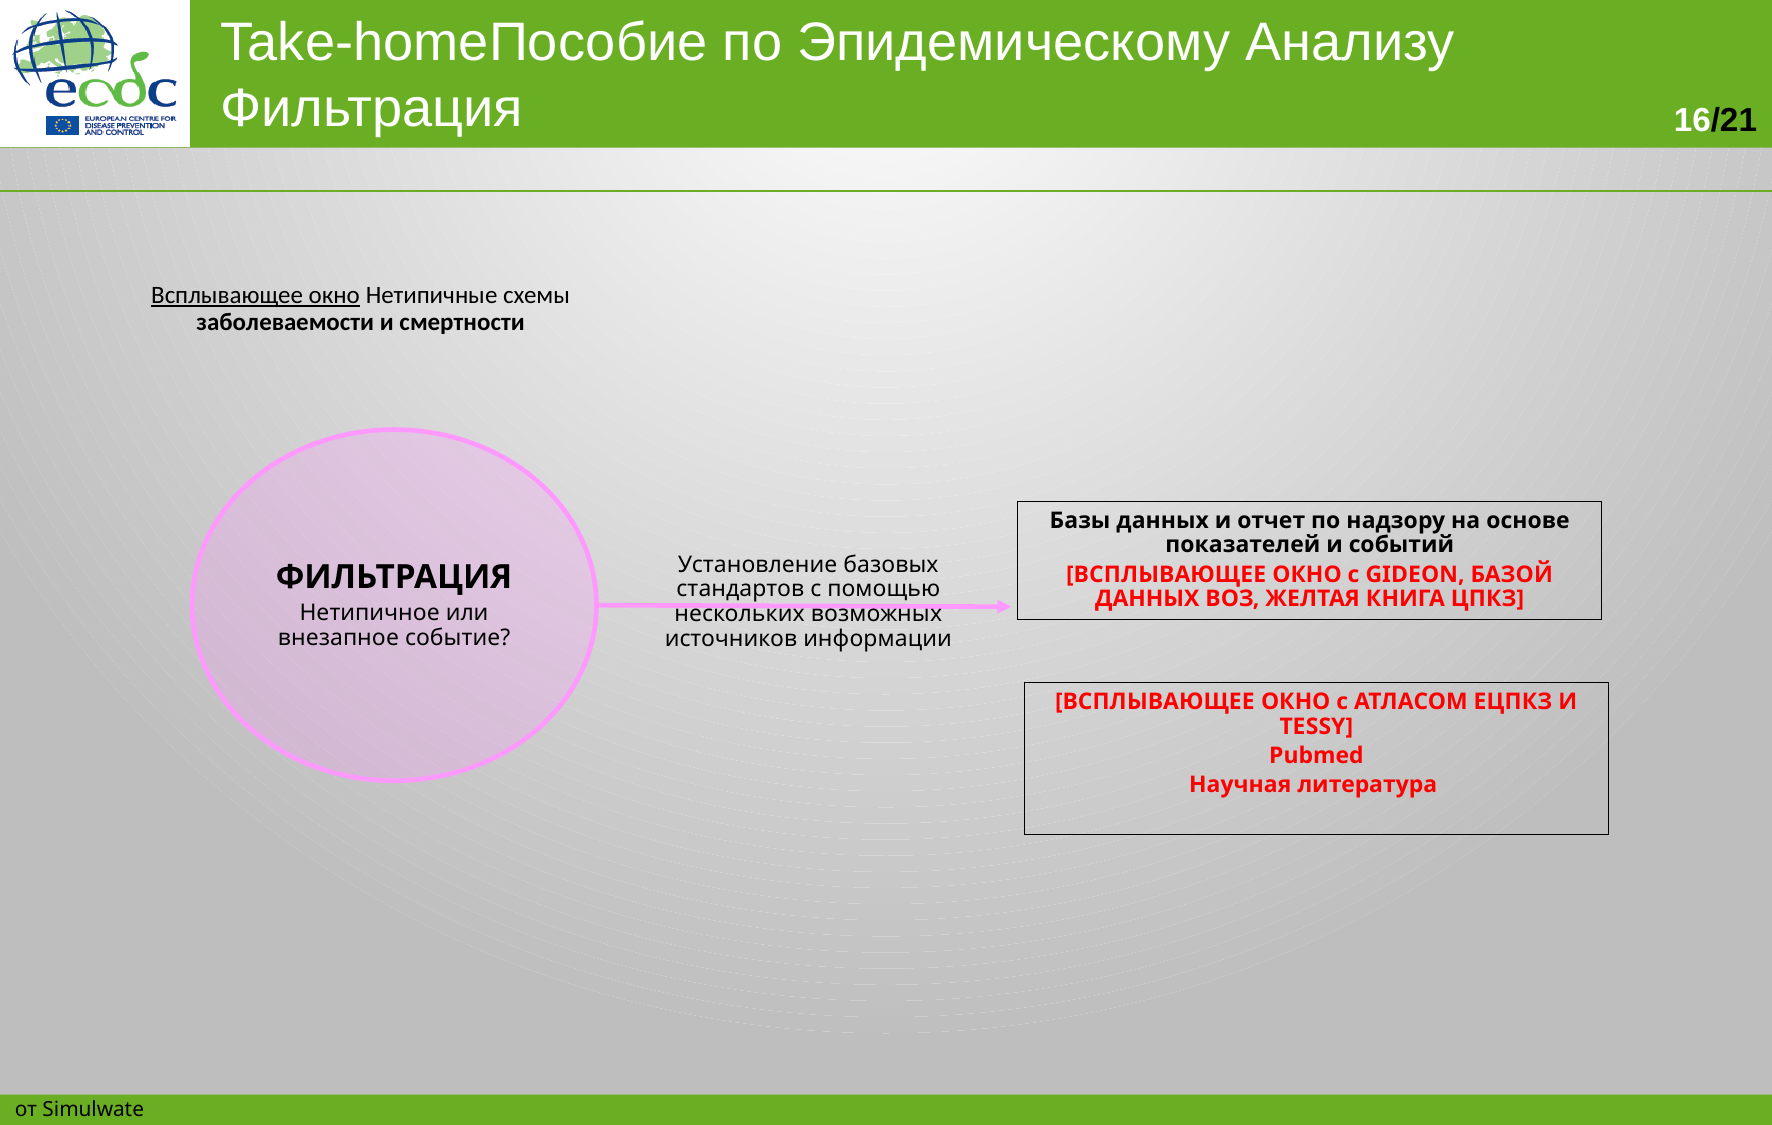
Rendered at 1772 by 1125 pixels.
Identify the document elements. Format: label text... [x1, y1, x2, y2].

text_box Установление базовых стандартов с помощью нескольких возможных источников информации [646, 545, 971, 603]
text_box Всплывающее окно Нетипичные схемы заболеваемости и смертности [125, 274, 597, 344]
text_box ФИЛЬТРАЦИЯ Нетипичное или внезапное событие? [191, 429, 597, 781]
picture [0, 0, 190, 147]
text_box Базы данных и отчет по надзору на основе показателей и событий [ВСПЛЫВАЮЩЕЕ ОКНО с GIDEON, БАЗОЙ ДАННЫХ ВОЗ, ЖЕЛТАЯ КНИГА ЦПКЗ] [1017, 501, 1602, 620]
text_box Установление базовых стандартов с помощью нескольких возможных источников информации [646, 616, 971, 659]
text_box [ВСПЛЫВАЮЩЕЕ ОКНО с АТЛАСОМ ЕЦПКЗ И TESSY] Pubmed Научная литература [1024, 682, 1609, 835]
